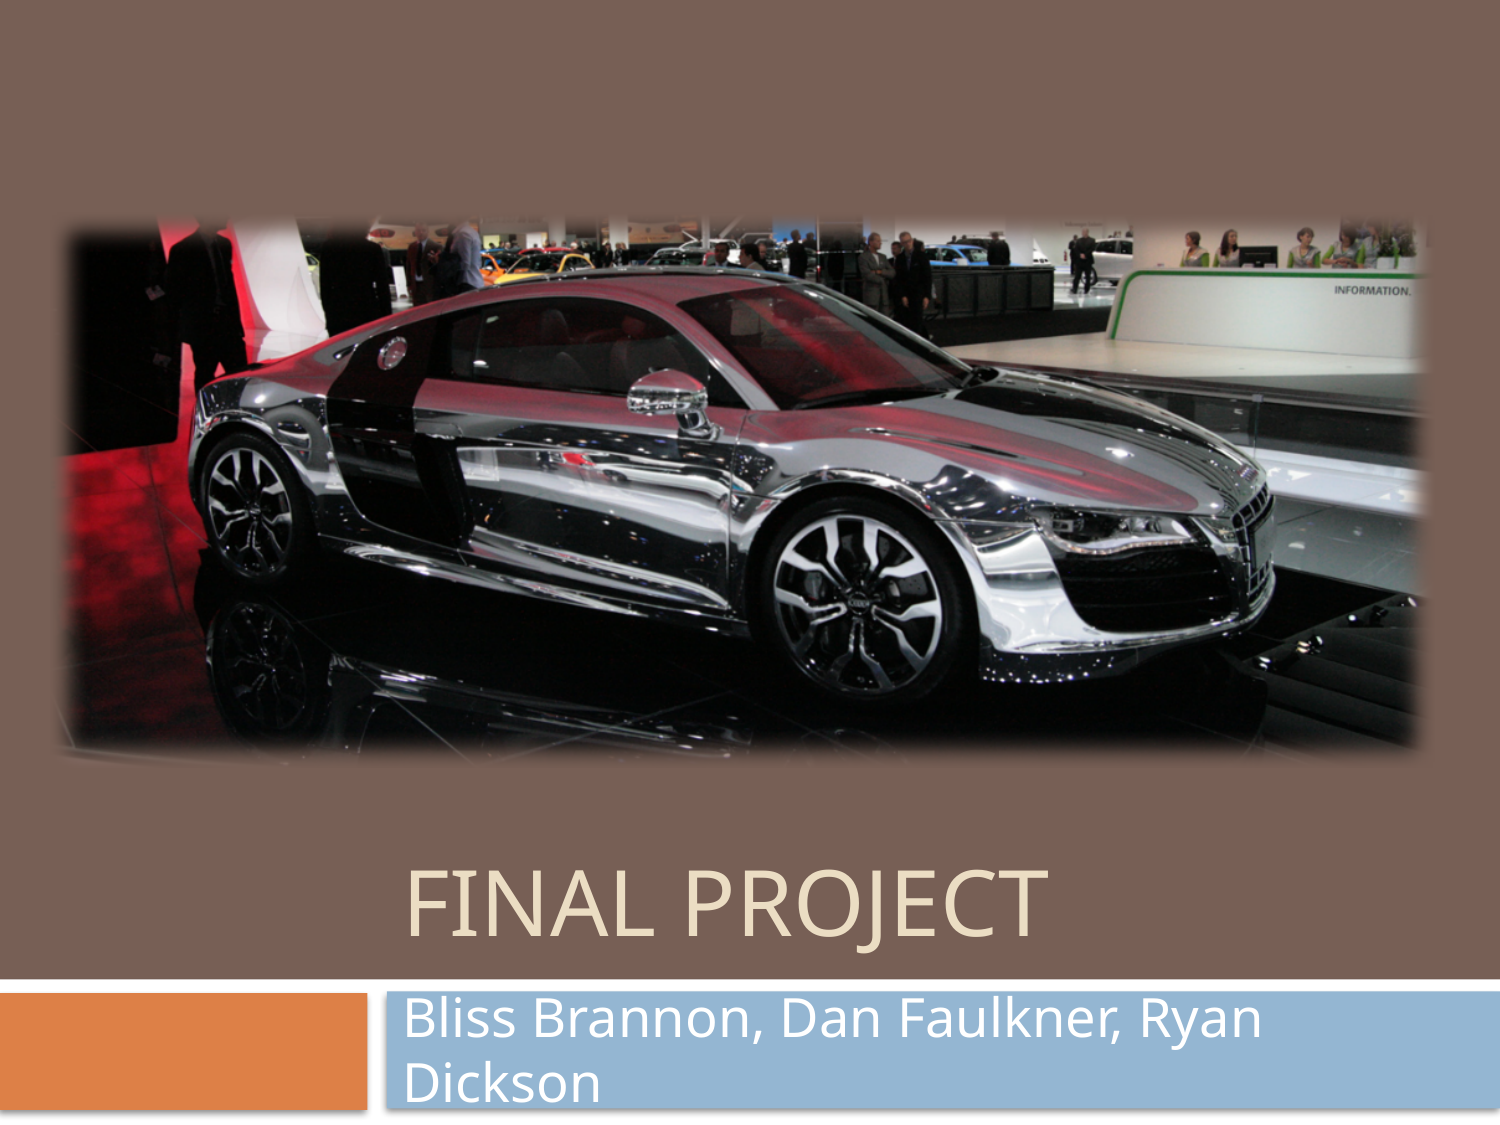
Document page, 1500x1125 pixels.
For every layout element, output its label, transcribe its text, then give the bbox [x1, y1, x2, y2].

subtitle Bliss Brannon, Dan Faulkner, Ryan Dickson [387, 992, 1488, 1105]
picture [49, 211, 1435, 768]
title Final Project [387, 662, 1450, 963]
